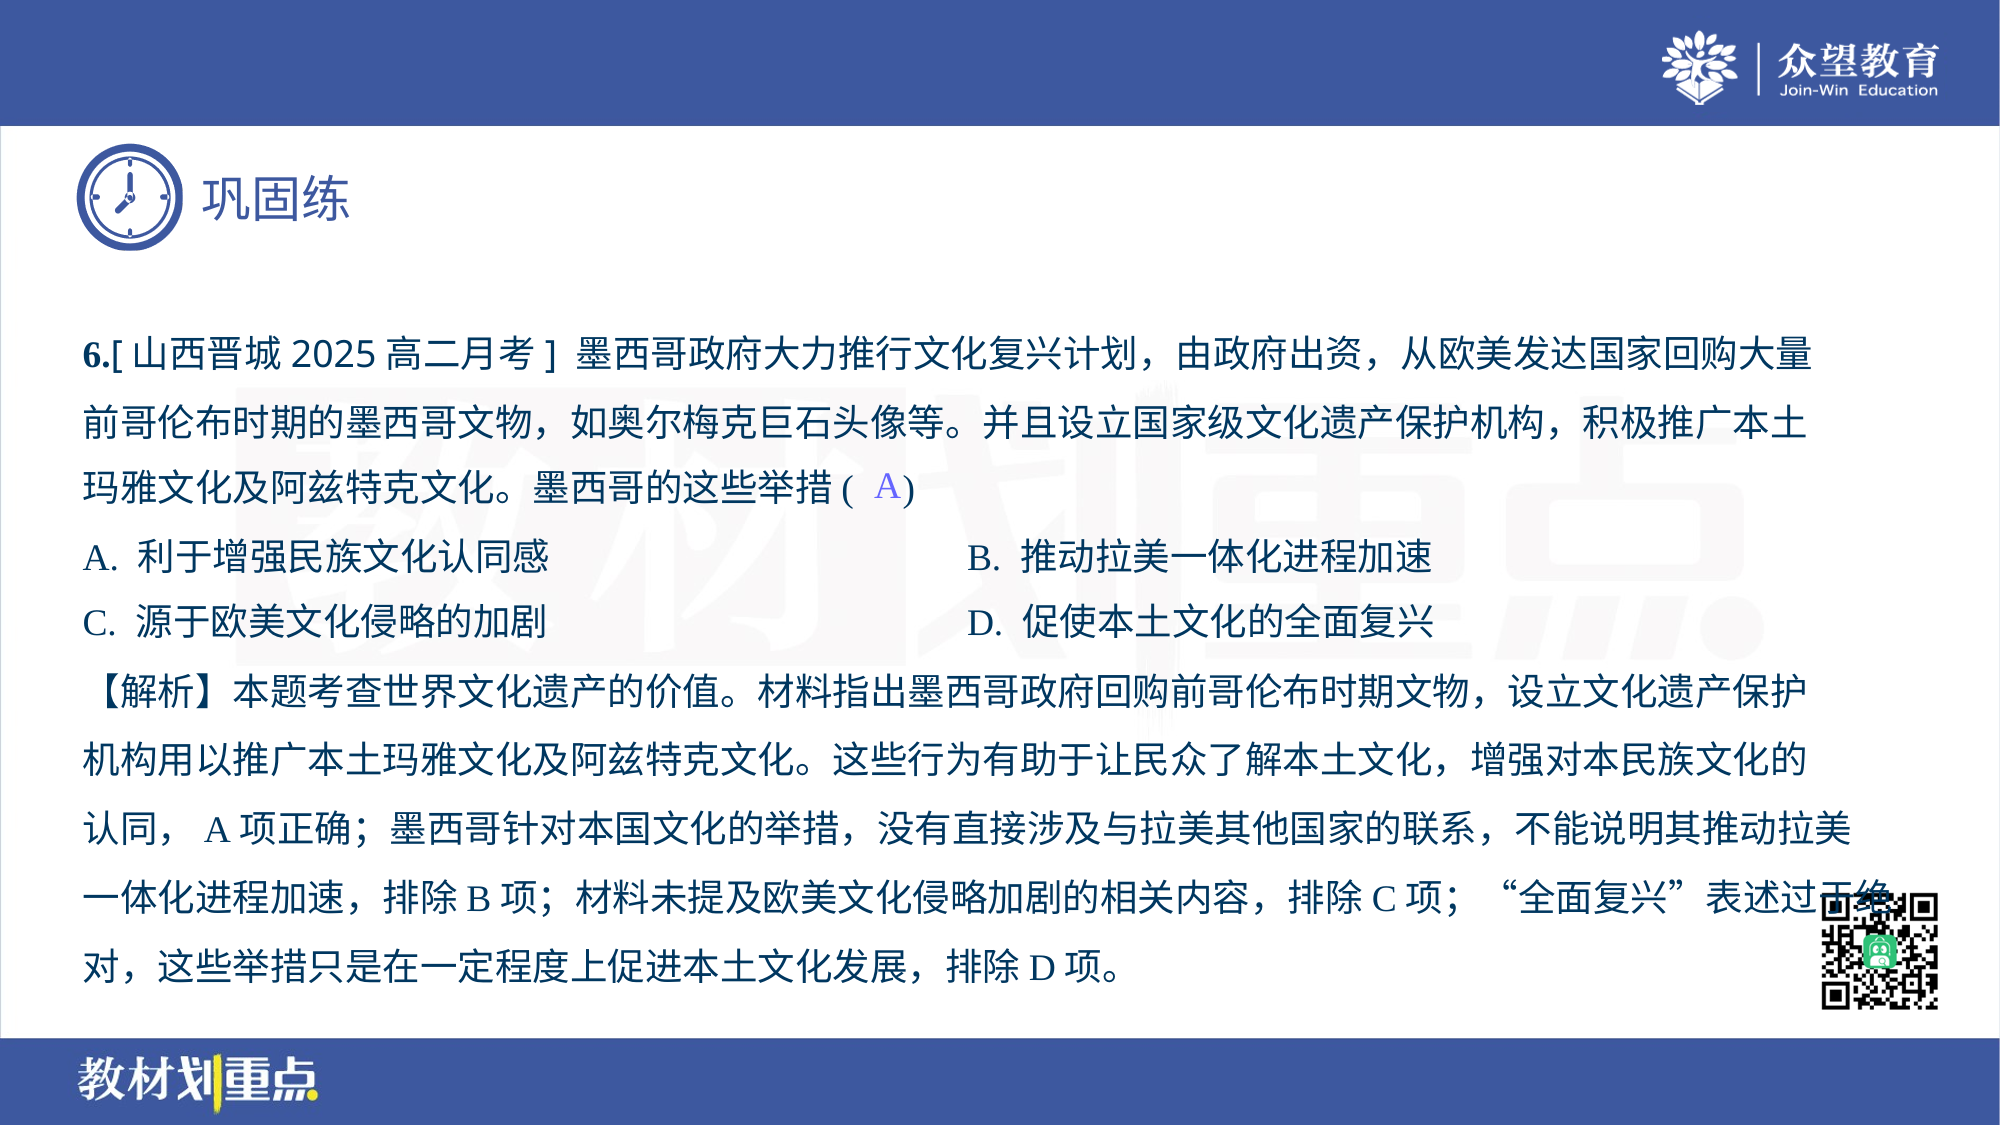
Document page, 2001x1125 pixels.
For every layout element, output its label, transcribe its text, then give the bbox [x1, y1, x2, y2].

text_box A. 利于增强民族文化认同感 B. 推动拉美一体化进程加速 C. 源于欧美文化侵略的加剧 D. 促使本土文化的全面复兴 [82, 509, 1817, 636]
text_box 【解析】本题考查世界文化遗产的价值。材料指出墨西哥政府回购前哥伦布时期文物，设立文化遗产保护 机构用以推广本土玛雅文化及阿兹特克文化。这些行为有助于让民众了解本土文化，增强对本民族文化的 认同，A项正确；墨西哥针对本国文化的举措，没有直接涉及与拉美其他国家的联系，不能说明其推动拉美 一体化进程加速，排除B项；材料未提及欧美文化侵略加剧的相关内容，排除C项；“全面复兴”表述过于绝 对，这些举措只是在一定程度上促进本土文化发展，排除D项。 [82, 643, 1817, 978]
text_box A [860, 441, 915, 500]
text_box 6.[山西晋城2025高二月考] 墨西哥政府大力推行文化复兴计划，由政府出资，从欧美发达国家回购大量 前哥伦布时期的墨西哥文物，如奥尔梅克巨石头像等。并且设立国家级文化遗产保护机构，积极推广本土 玛雅文化及阿兹特克文化。墨西哥的这些举措( ) [82, 306, 1817, 502]
picture [0, 0, 2000, 1125]
